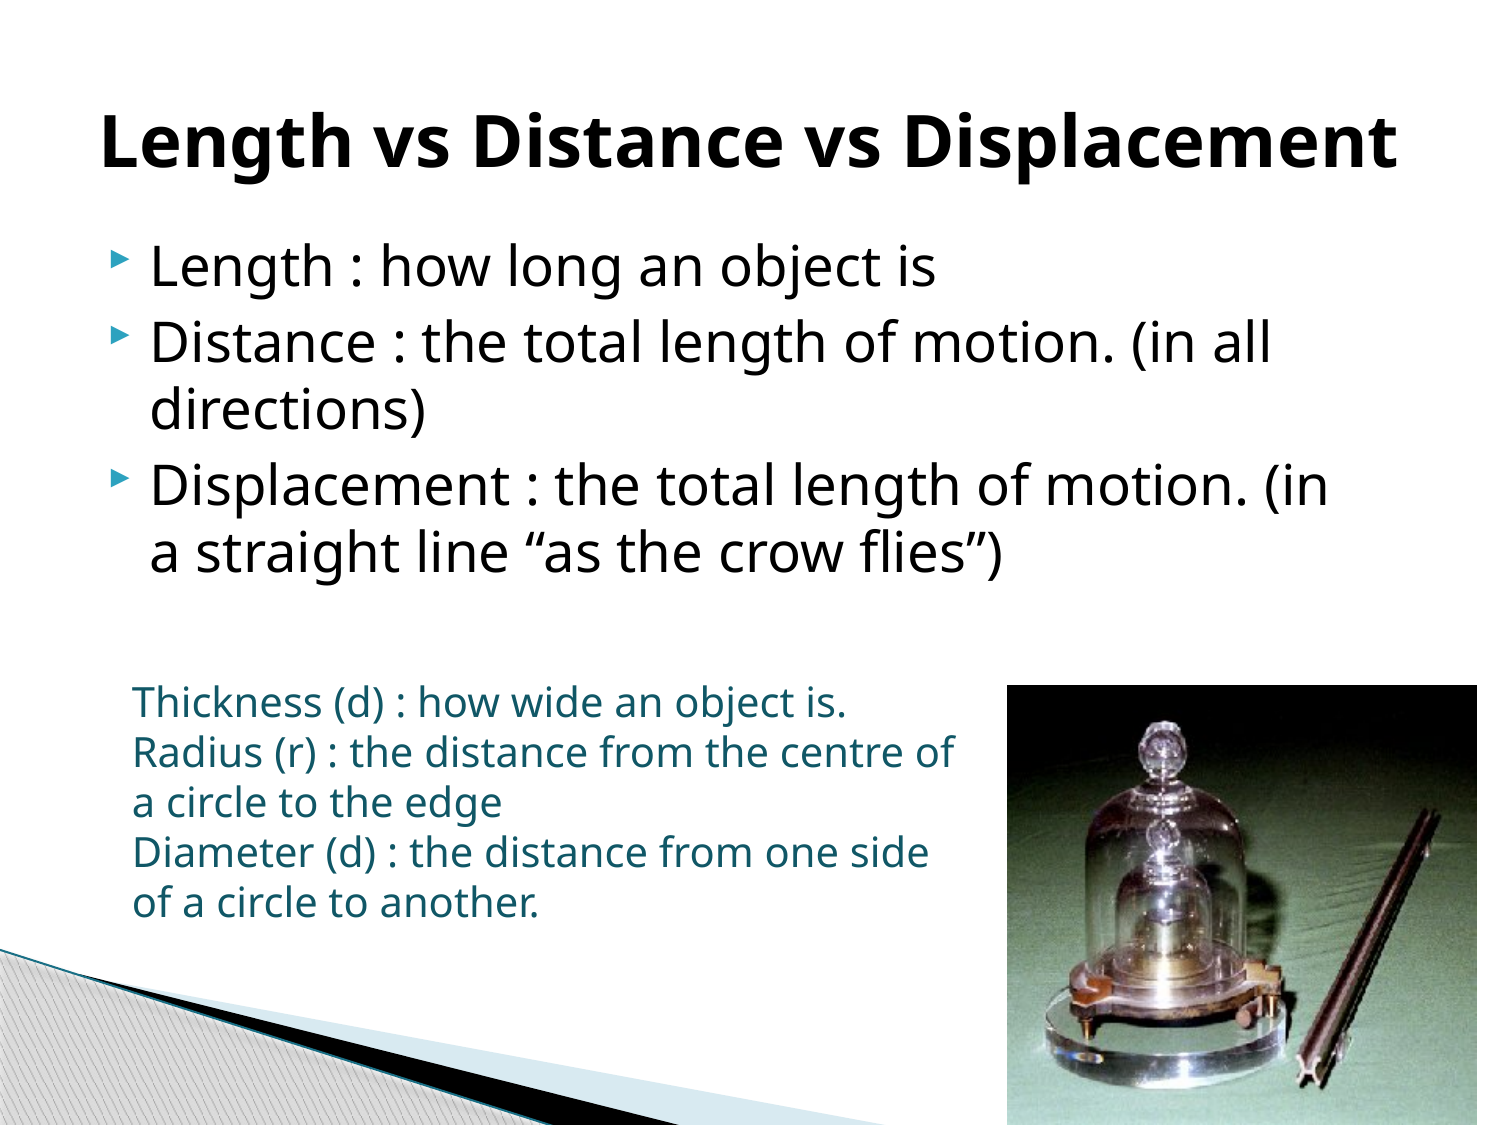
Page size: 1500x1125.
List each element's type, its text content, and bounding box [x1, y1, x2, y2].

list Length : how long an object is Distance : the total length of motion. (in all directions) Displacement : the total length of motion. (in a straight line “as the crow flies”) [75, 222, 1348, 668]
picture [1007, 685, 1477, 1125]
text_box Thickness (d) : how wide an object is. Radius (r) : the distance from the centre of a circle to the edge Diameter (d) : the distance from one side of a circle to another. [117, 667, 985, 978]
title Length vs Distance vs Displacement [75, 45, 1425, 233]
